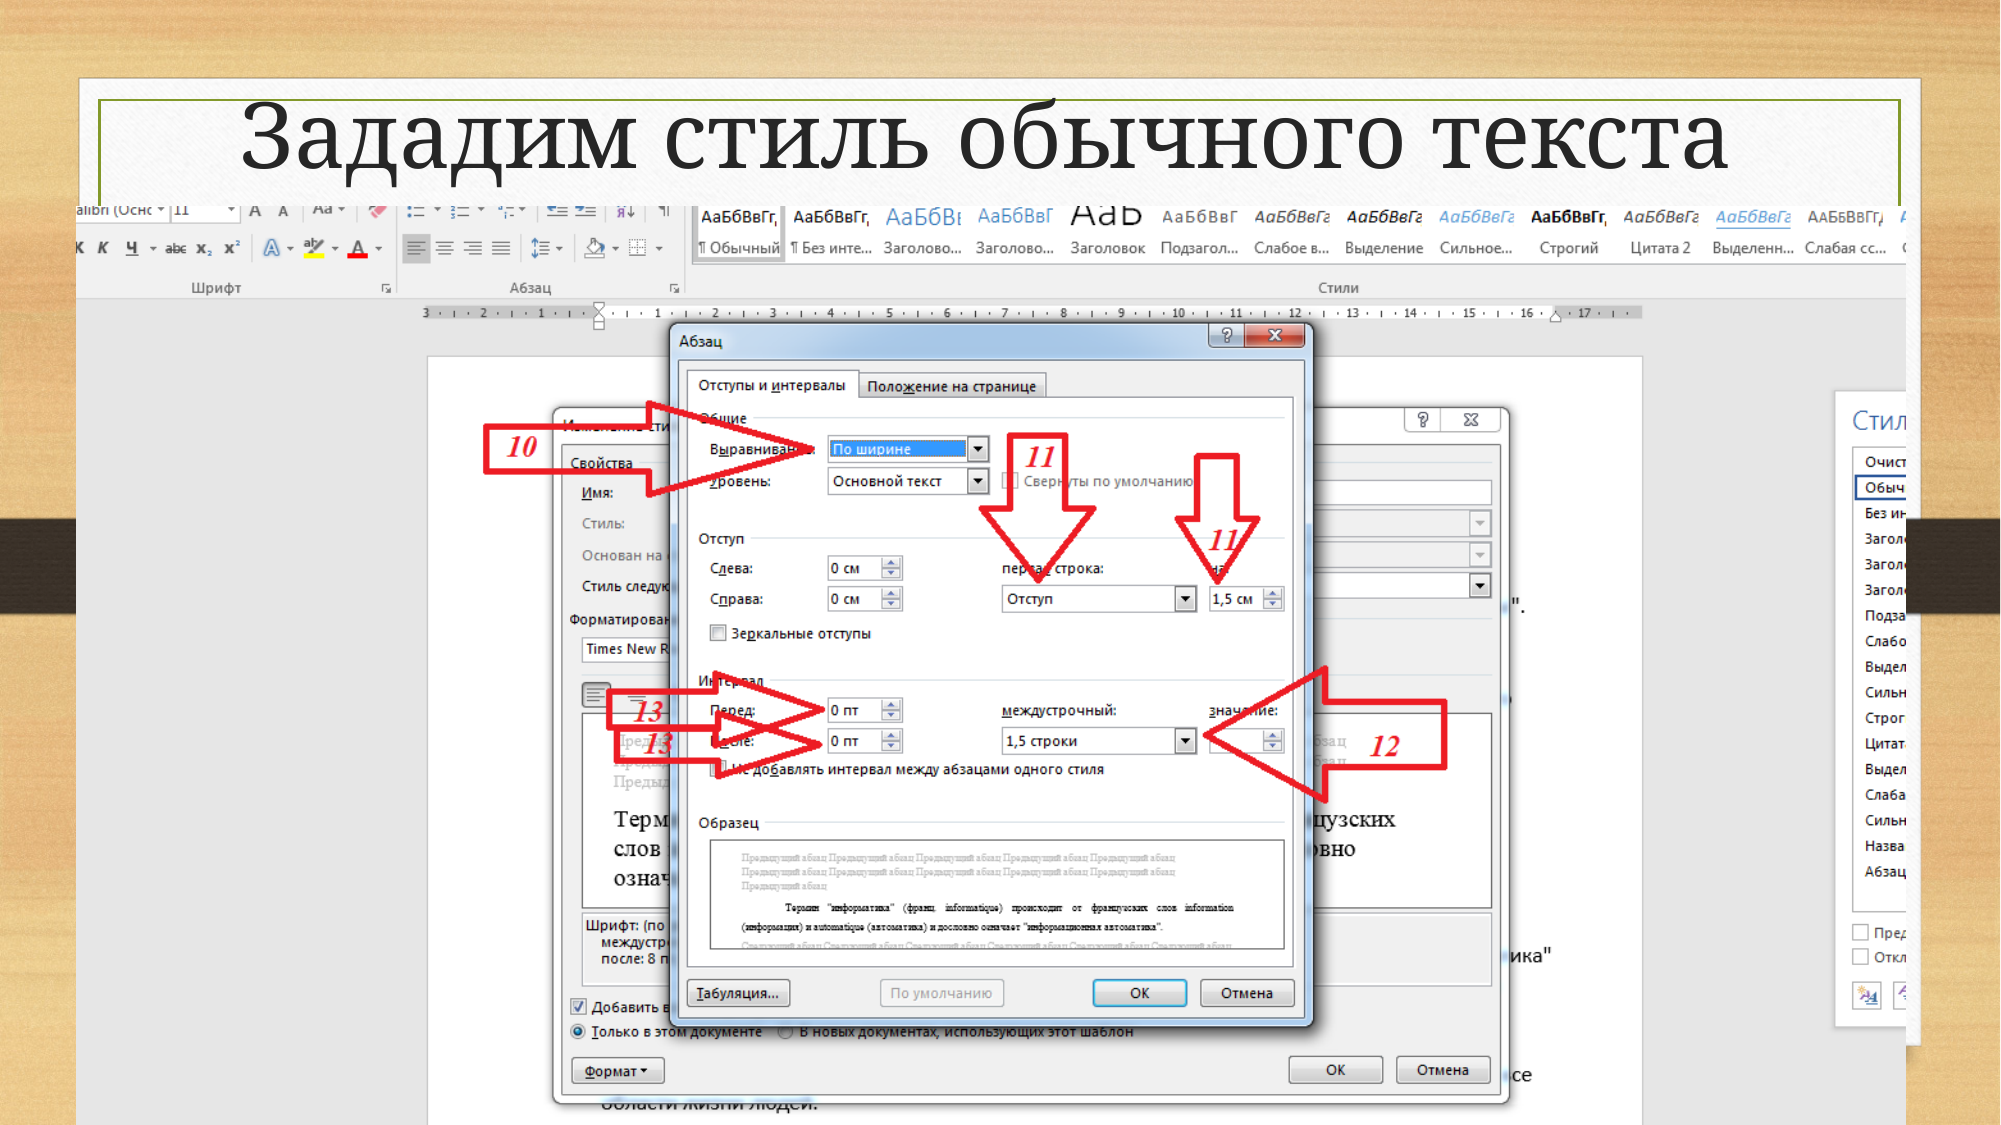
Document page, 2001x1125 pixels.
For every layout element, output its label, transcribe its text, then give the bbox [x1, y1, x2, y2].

title Зададим стиль обычного текста [199, 24, 1774, 206]
picture [0, 0, 2001, 1125]
